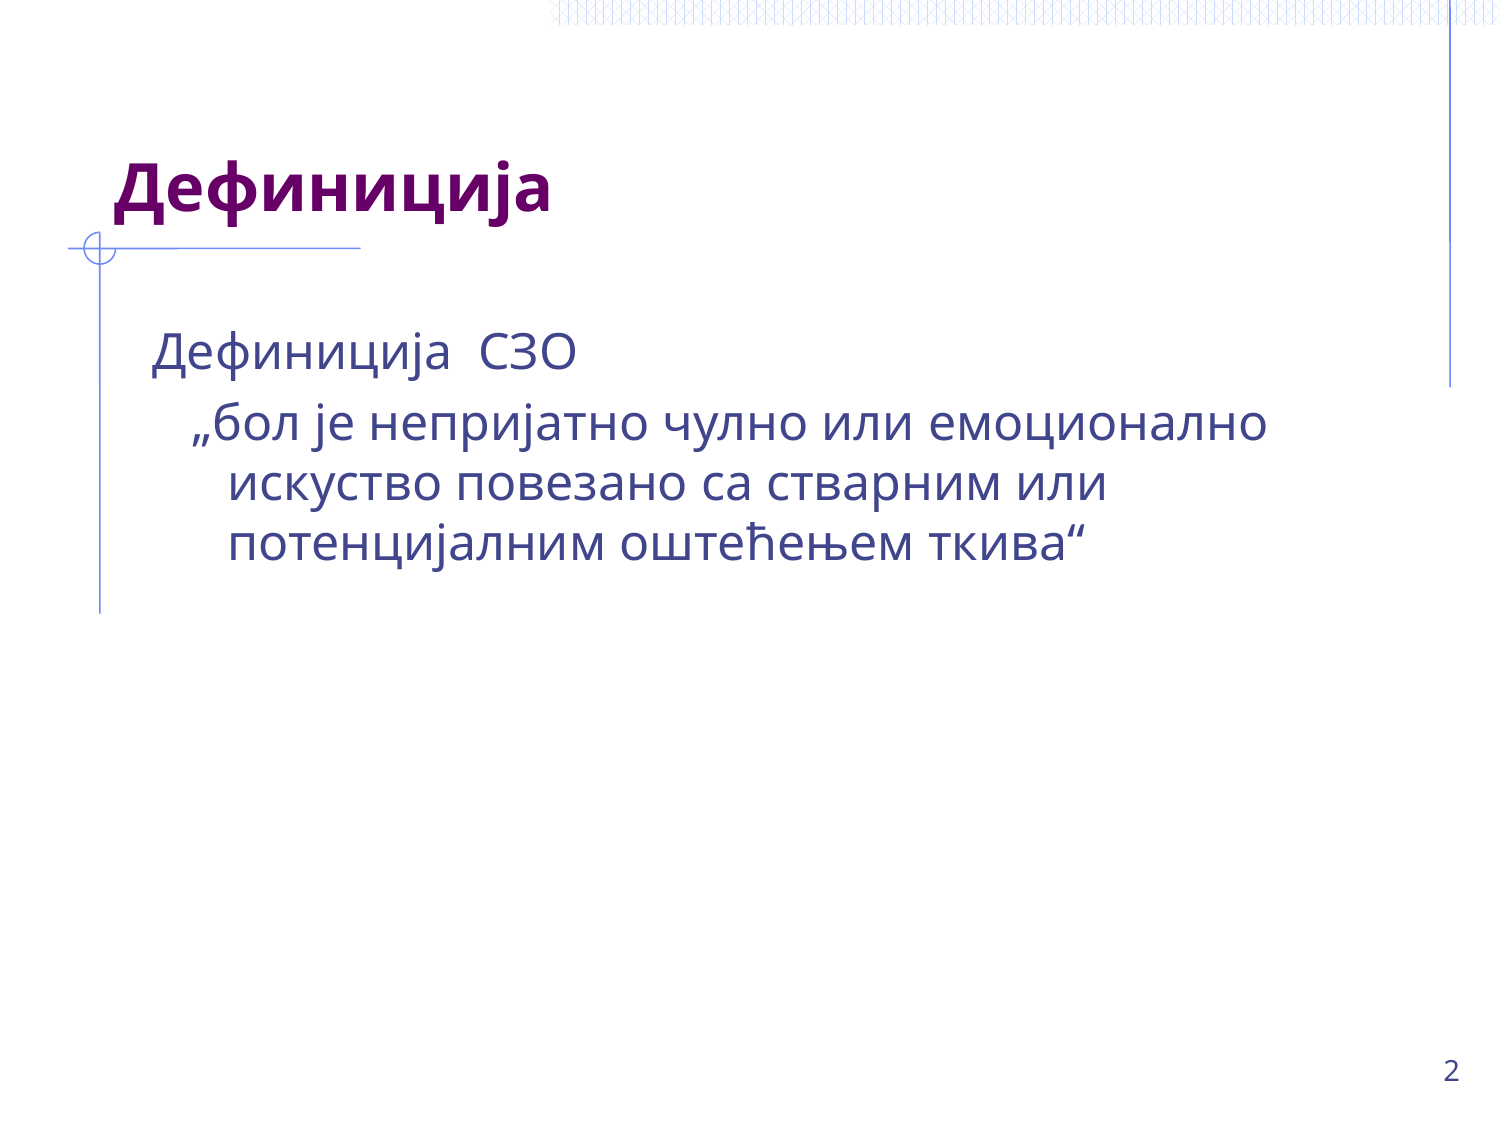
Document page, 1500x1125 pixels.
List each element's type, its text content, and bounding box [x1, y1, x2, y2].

list Дефиниција СЗО „бол је непријатно чулно или емоционално искуство повезано са стварним или потенцијалним оштећењем ткива“ [137, 312, 1413, 988]
slide_number 2 [1162, 1025, 1475, 1100]
title Дефиниција [99, 49, 1376, 238]
